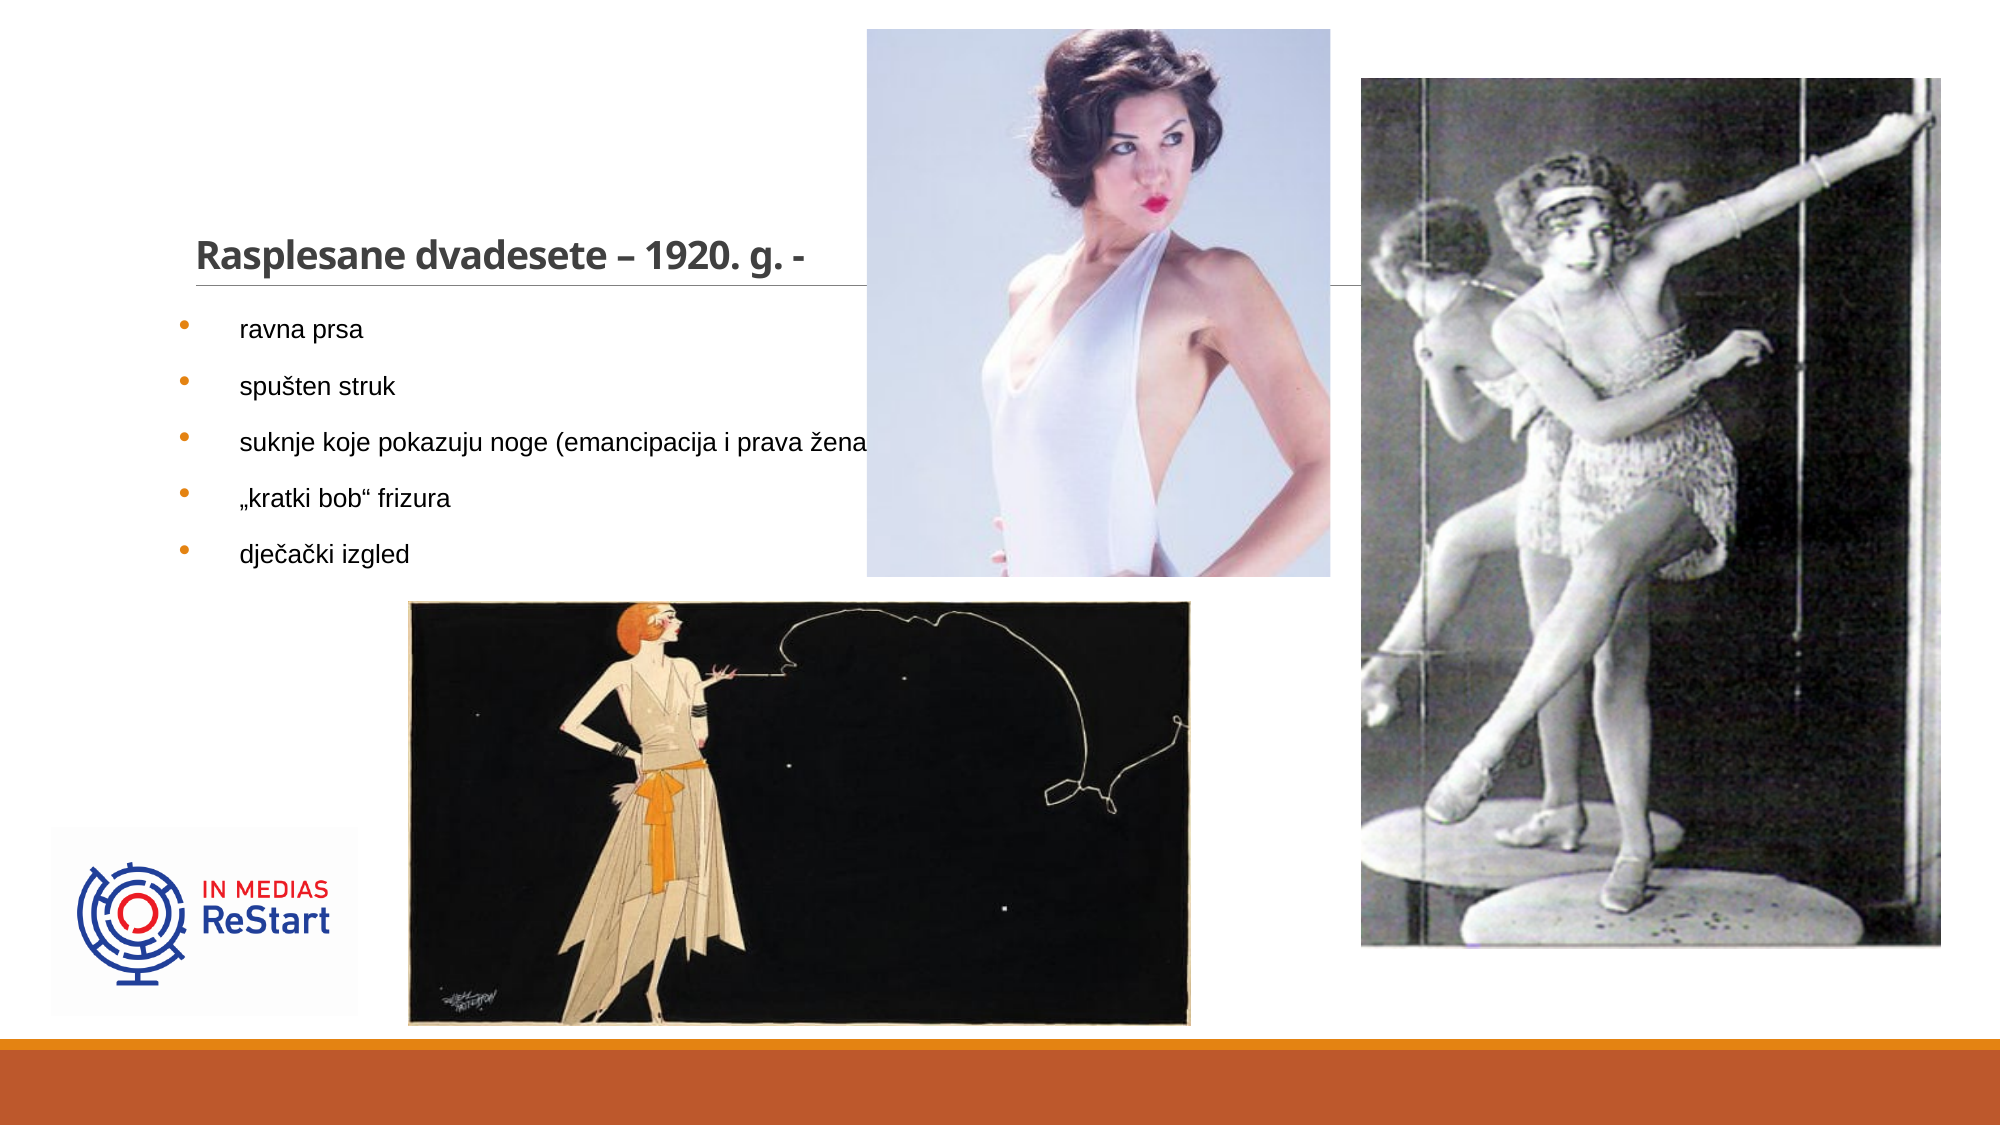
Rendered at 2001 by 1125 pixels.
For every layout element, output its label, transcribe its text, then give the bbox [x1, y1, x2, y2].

title Rasplesane dvadesete – 1920. g. - [180, 190, 821, 285]
list ravna prsa spušten struk suknje koje pokazuju noge (emancipacija i prava žena!) „kratki bob“ frizura dječački izgled [180, 302, 888, 637]
picture [866, 28, 1331, 577]
picture [1360, 78, 1942, 950]
picture [407, 600, 1192, 1027]
picture [50, 827, 359, 1017]
